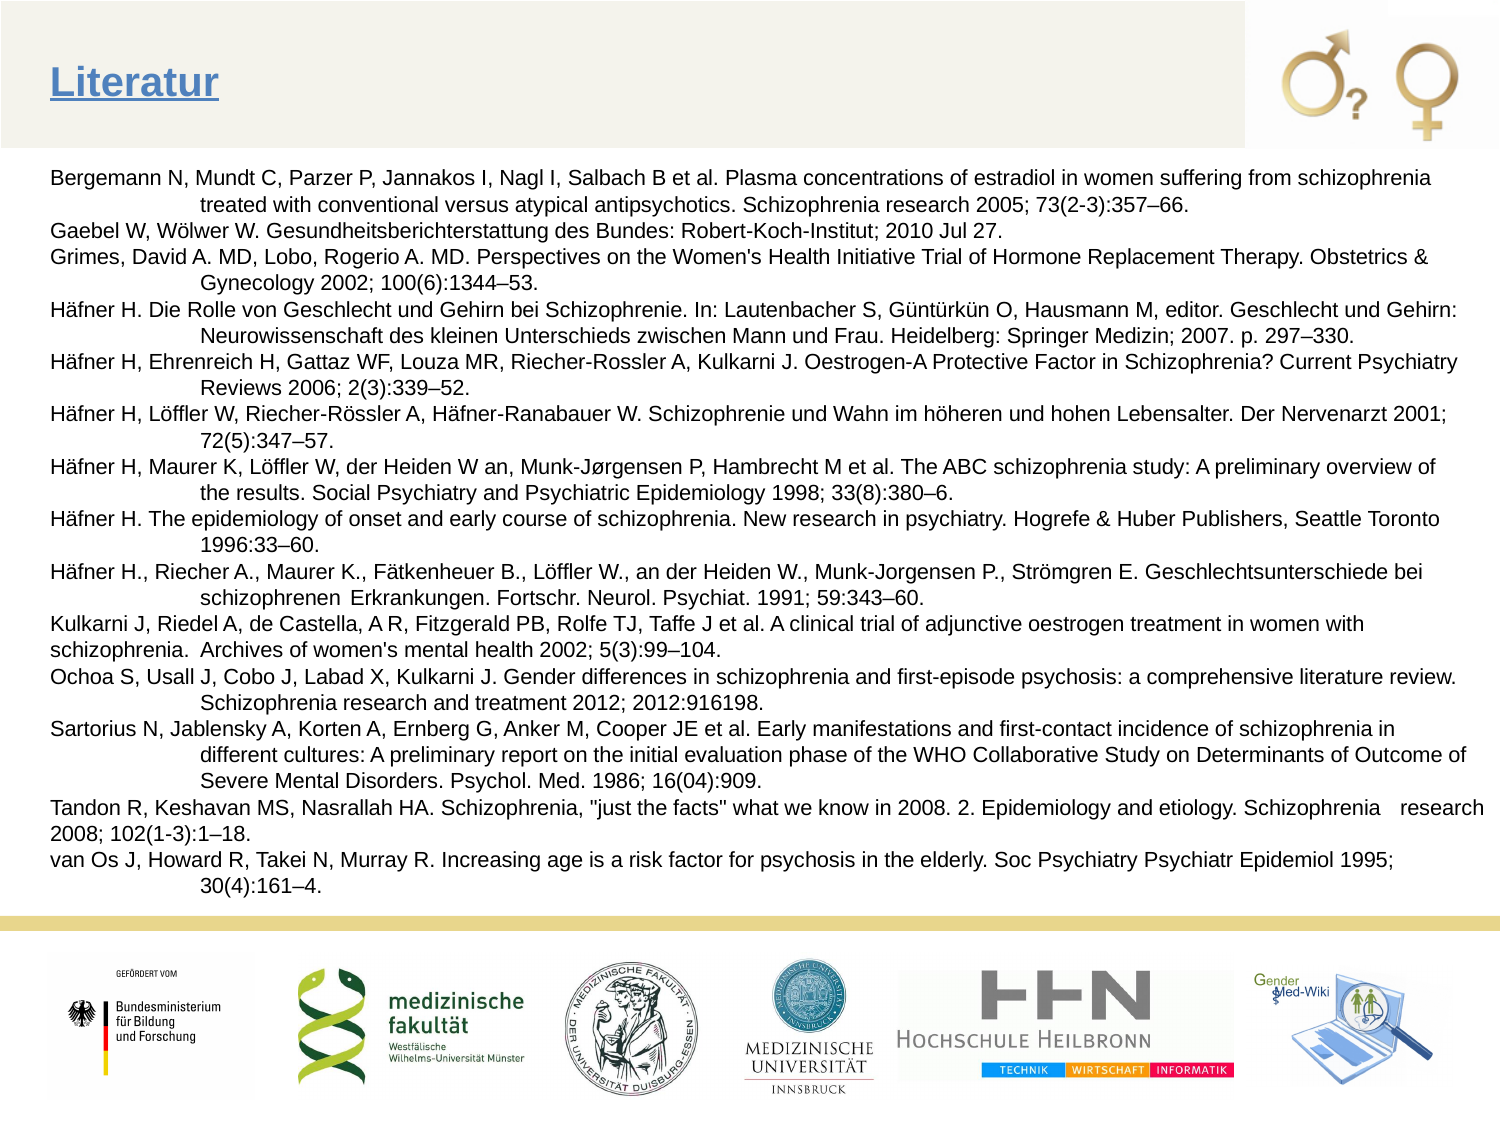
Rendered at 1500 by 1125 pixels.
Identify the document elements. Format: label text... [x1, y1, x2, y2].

text_box Bergemann N, Mundt C, Parzer P, Jannakos I, Nagl I, Salbach B et al. Plasma concentrations of estradiol in women suffering from schizophrenia treated with conventional versus atypical antipsychotics. Schizophrenia research 2005; 73(2-3):357–66. Gaebel W, Wölwer W. Gesundheitsberichterstattung des Bundes: Robert-Koch-Institut; 2010 Jul 27. Grimes, David A. MD, Lobo, Rogerio A. MD. Perspectives on the Women's Health Initiative Trial of Hormone Replacement Therapy. Obstetrics & Gynecology 2002; 100(6):1344–53. Häfner H. Die Rolle von Geschlecht und Gehirn bei Schizophrenie. In: Lautenbacher S, Güntürkün O, Hausmann M, editor. Geschlecht und Gehirn: Neurowissenschaft des kleinen Unterschieds zwischen Mann und Frau. Heidelberg: Springer Medizin; 2007. p. 297–330. Häfner H, Ehrenreich H, Gattaz WF, Louza MR, Riecher-Rossler A, Kulkarni J. Oestrogen-A Protective Factor in Schizophrenia? Current Psychiatry Reviews 2006; 2(3):339–52. Häfner H, Löffler W, Riecher-Rössler A, Häfner-Ranabauer W. Schizophrenie und Wahn im höheren und hohen Lebensalter. Der Nervenarzt 2001; 72(5):347–57. Häfner H, Maurer K, Löffler W, der Heiden W an, Munk-Jørgensen P, Hambrecht M et al. The ABC schizophrenia study: A preliminary overview of the results. Social Psychiatry and Psychiatric Epidemiology 1998; 33(8):380–6. Häfner H. The epidemiology of onset and early course of schizophrenia. New research in psychiatry. Hogrefe & Huber Publishers, Seattle Toronto 1996:33–60. Häfner H., Riecher A., Maurer K., Fätkenheuer B., Löffler W., an der Heiden W., Munk-Jorgensen P., Strömgren E. Geschlechtsunterschiede bei schizophrenen Erkrankungen. Fortschr. Neurol. Psychiat. 1991; 59:343–60. Kulkarni J, Riedel A, de Castella, A R, Fitzgerald PB, Rolfe TJ, Taffe J et al. A clinical trial of adjunctive oestrogen treatment in women with schizophrenia. Archives of women's mental health 2002; 5(3):99–104. Ochoa S, Usall J, Cobo J, Labad X, Kulkarni J. Gender differences in schizophrenia and first-episode psychosis: a comprehensive literature review. Schizophrenia research and treatment 2012; 2012:916198. Sartorius N, Jablensky A, Korten A, Ernberg G, Anker M, Cooper JE et al. Early manifestations and first-contact incidence of schizophrenia in different cultures: A preliminary report on the initial evaluation phase of the WHO Collaborative Study on Determinants of Outcome of Severe Mental Disorders. Psychol. Med. 1986; 16(04):909. Tandon R, Keshavan MS, Nasrallah HA. Schizophrenia, "just the facts" what we know in 2008. 2. Epidemiology and etiology. Schizophrenia research 2008; 102(1-3):1–18. van Os J, Howard R, Takei N, Murray R. Increasing age is a risk factor for psychosis in the elderly. Soc Psychiatry Psychiatr Epidemiol 1995; 30(4):161–4. [35, 156, 1500, 906]
text_box Literatur [35, 46, 774, 112]
picture [298, 952, 1234, 1100]
picture [1245, 0, 1500, 149]
picture [47, 952, 255, 1100]
picture [1246, 965, 1453, 1087]
